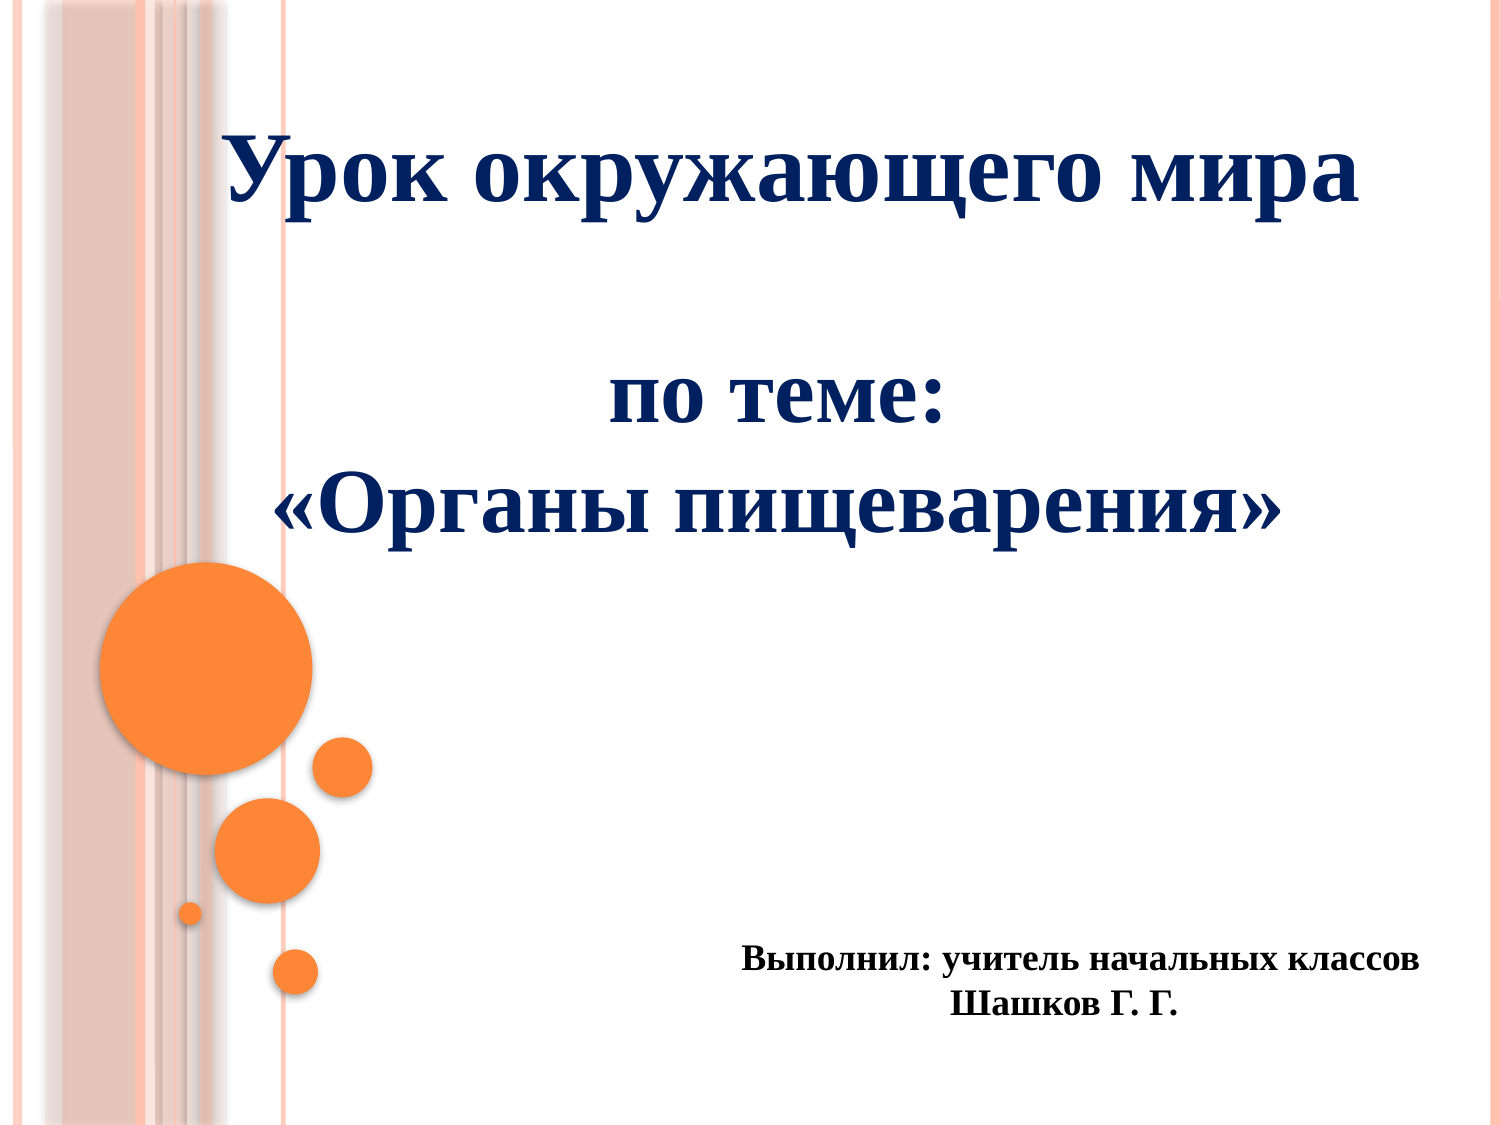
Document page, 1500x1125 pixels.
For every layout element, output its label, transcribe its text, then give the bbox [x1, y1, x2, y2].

text_box Урок окружающего мира по теме: «Органы пищеварения» [0, 93, 1500, 559]
text_box Выполнил: учитель начальных классов Шашков Г. Г. [726, 925, 1500, 1031]
